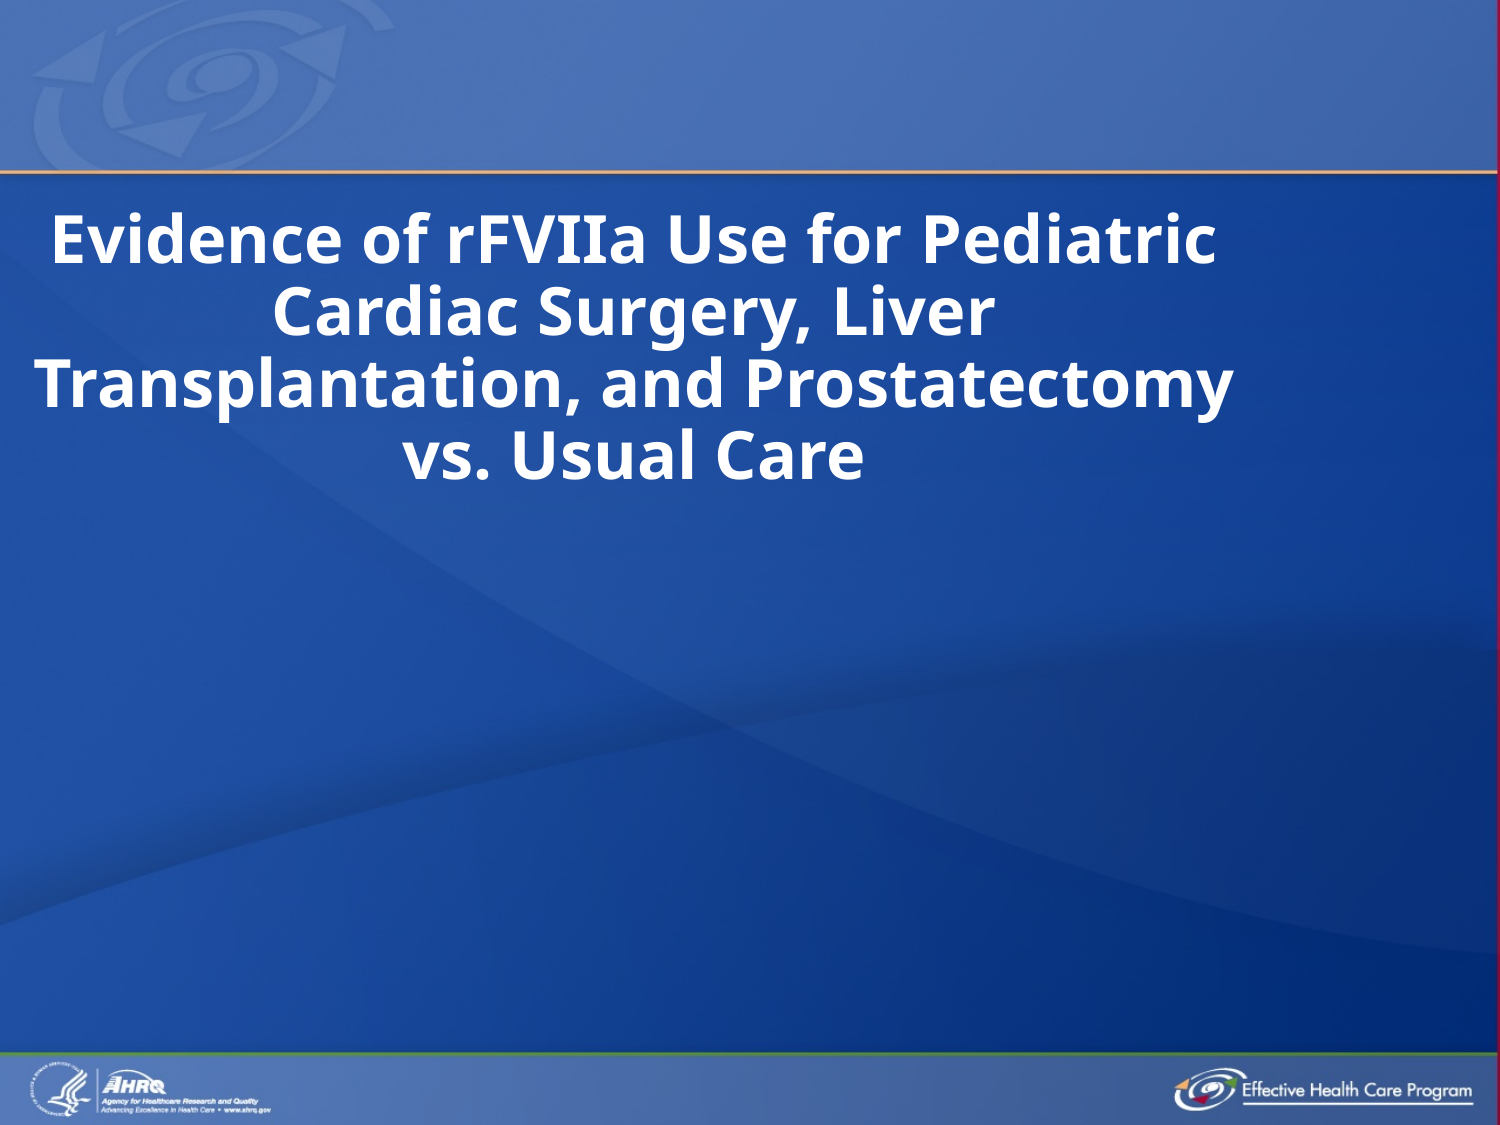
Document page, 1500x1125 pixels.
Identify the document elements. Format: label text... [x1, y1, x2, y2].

picture [0, 0, 1500, 1125]
title Evidence of rFVIIa Use for Pediatric Cardiac Surgery, Liver Transplantation, and Prostatectomy vs. Usual Care [0, 236, 1269, 494]
